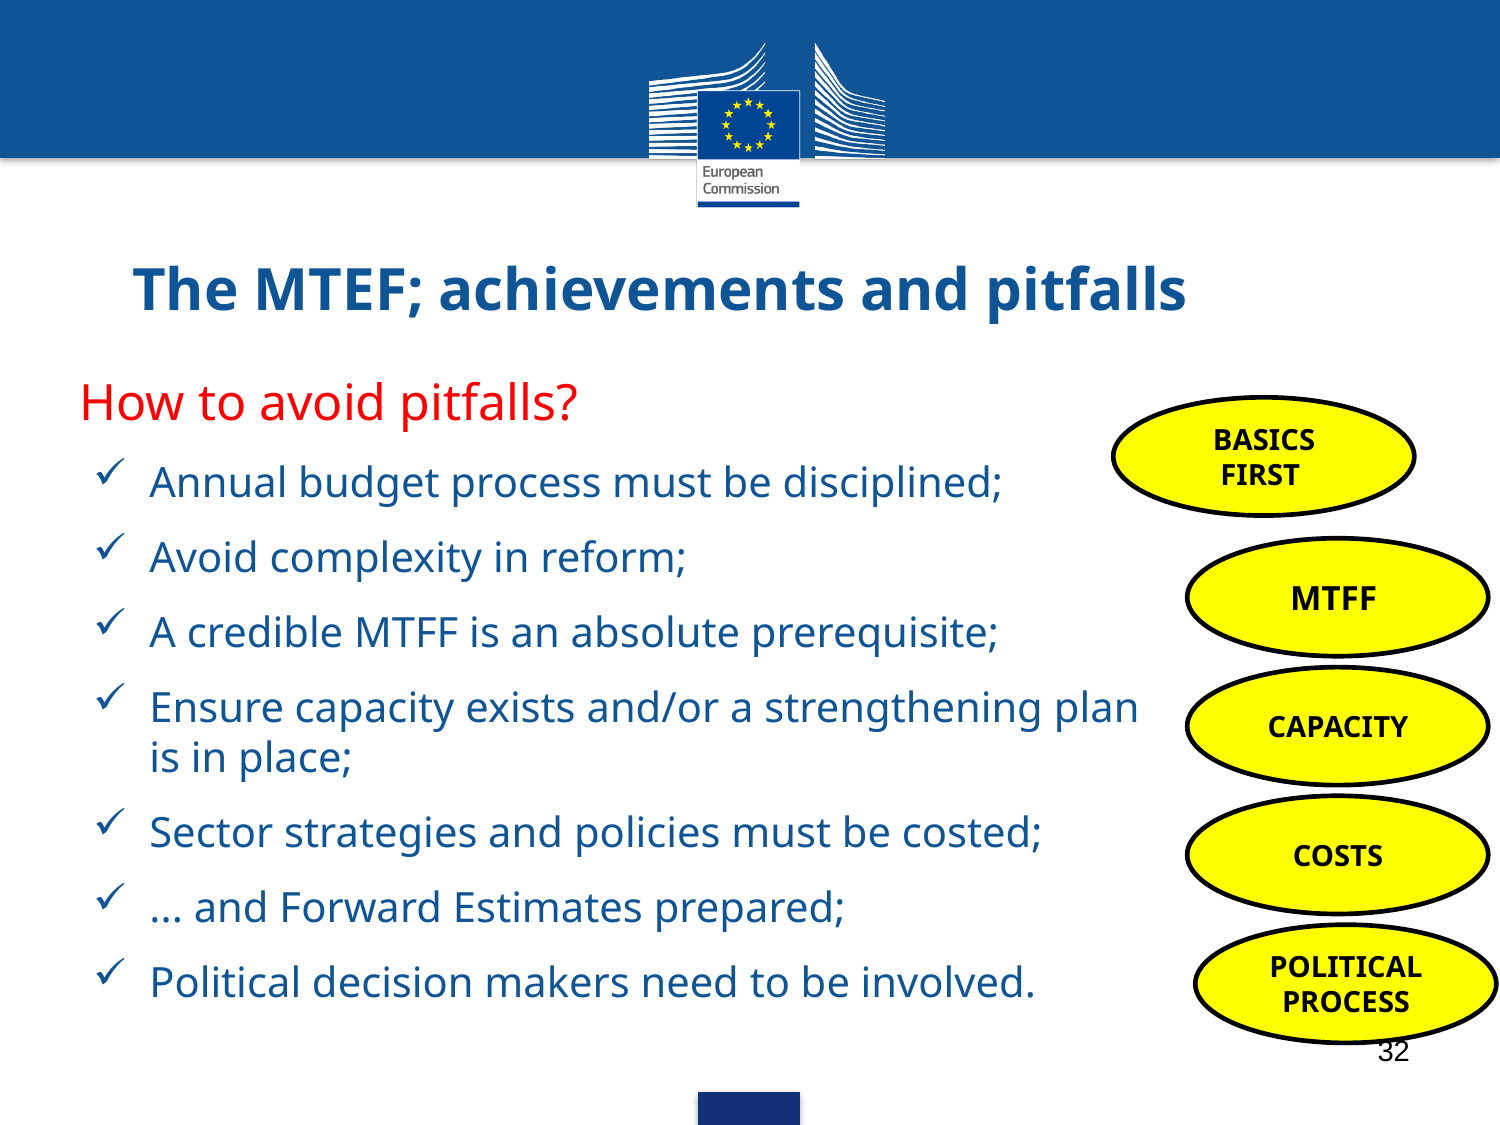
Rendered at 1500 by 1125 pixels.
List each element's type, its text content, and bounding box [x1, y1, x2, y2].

text_box BASICS FIRST [1113, 397, 1415, 516]
title The MTEF; achievements and pitfalls [116, 245, 1395, 329]
text_box MTFF [1187, 538, 1489, 657]
slide_number 32 [1074, 1024, 1426, 1103]
picture [649, 42, 885, 208]
text_box COSTS [1187, 795, 1489, 914]
text_box POLITICAL PROCESS [1195, 924, 1497, 1034]
list How to avoid pitfalls? Annual budget process must be disciplined; Avoid complexity in reform; A credible MTFF is an absolute prerequisite; Ensure capacity exists and/or a strengthening plan is in place; Sector strategies and policies must be costed; ... and Forward Estimates prepared; Political decision makers need to be involved. [46, 363, 1184, 1021]
text_box CAPACITY [1187, 667, 1489, 786]
